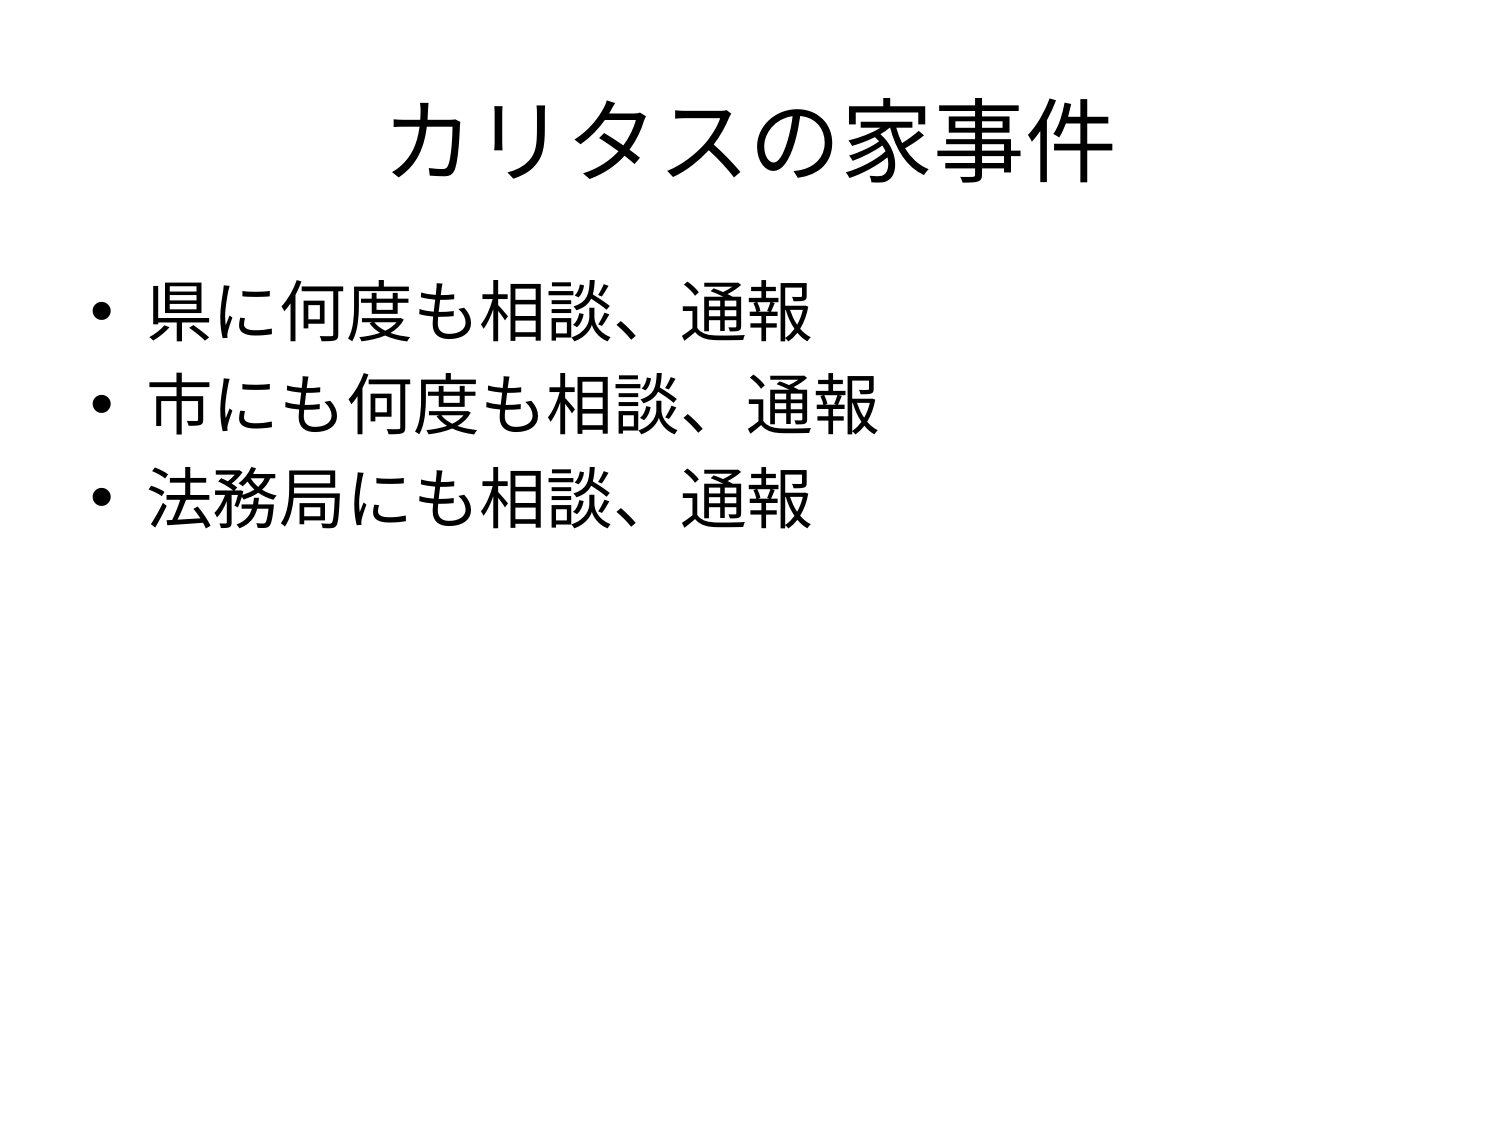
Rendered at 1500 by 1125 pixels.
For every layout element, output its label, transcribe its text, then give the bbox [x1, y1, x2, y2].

list 県に何度も相談、通報 市にも何度も相談、通報 法務局にも相談、通報 [75, 262, 1425, 1005]
title カリタスの家事件 [75, 45, 1425, 233]
